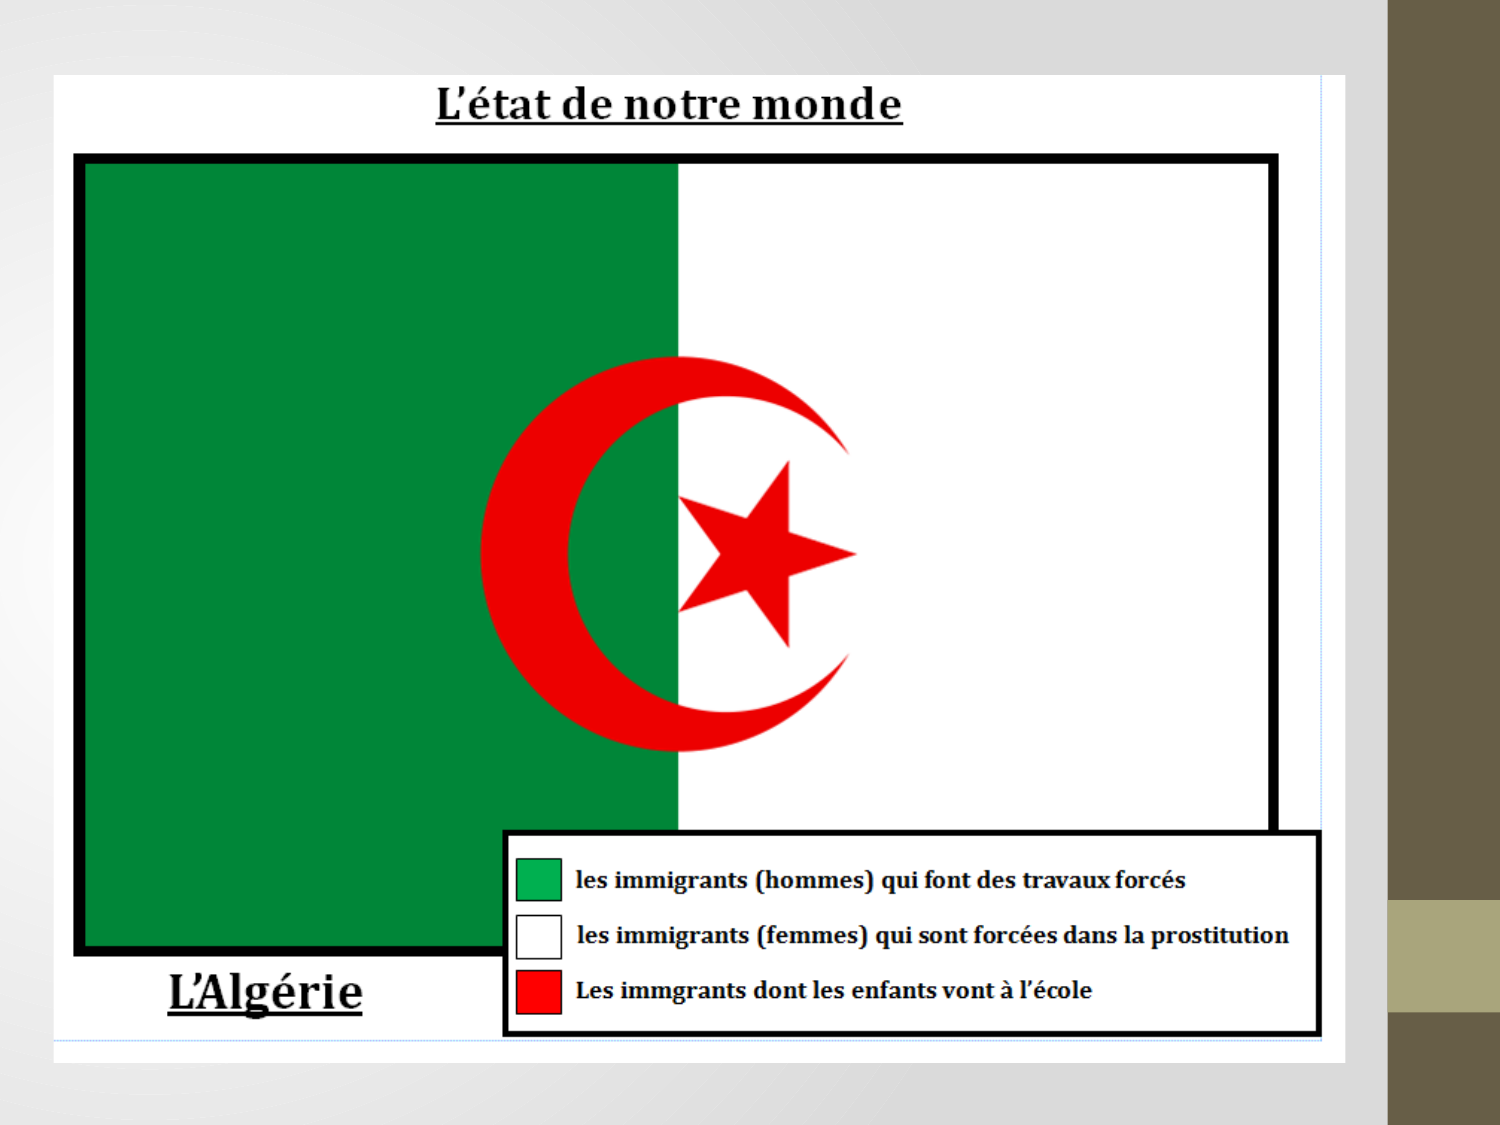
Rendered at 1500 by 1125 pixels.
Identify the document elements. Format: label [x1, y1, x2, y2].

picture [53, 74, 1346, 1063]
